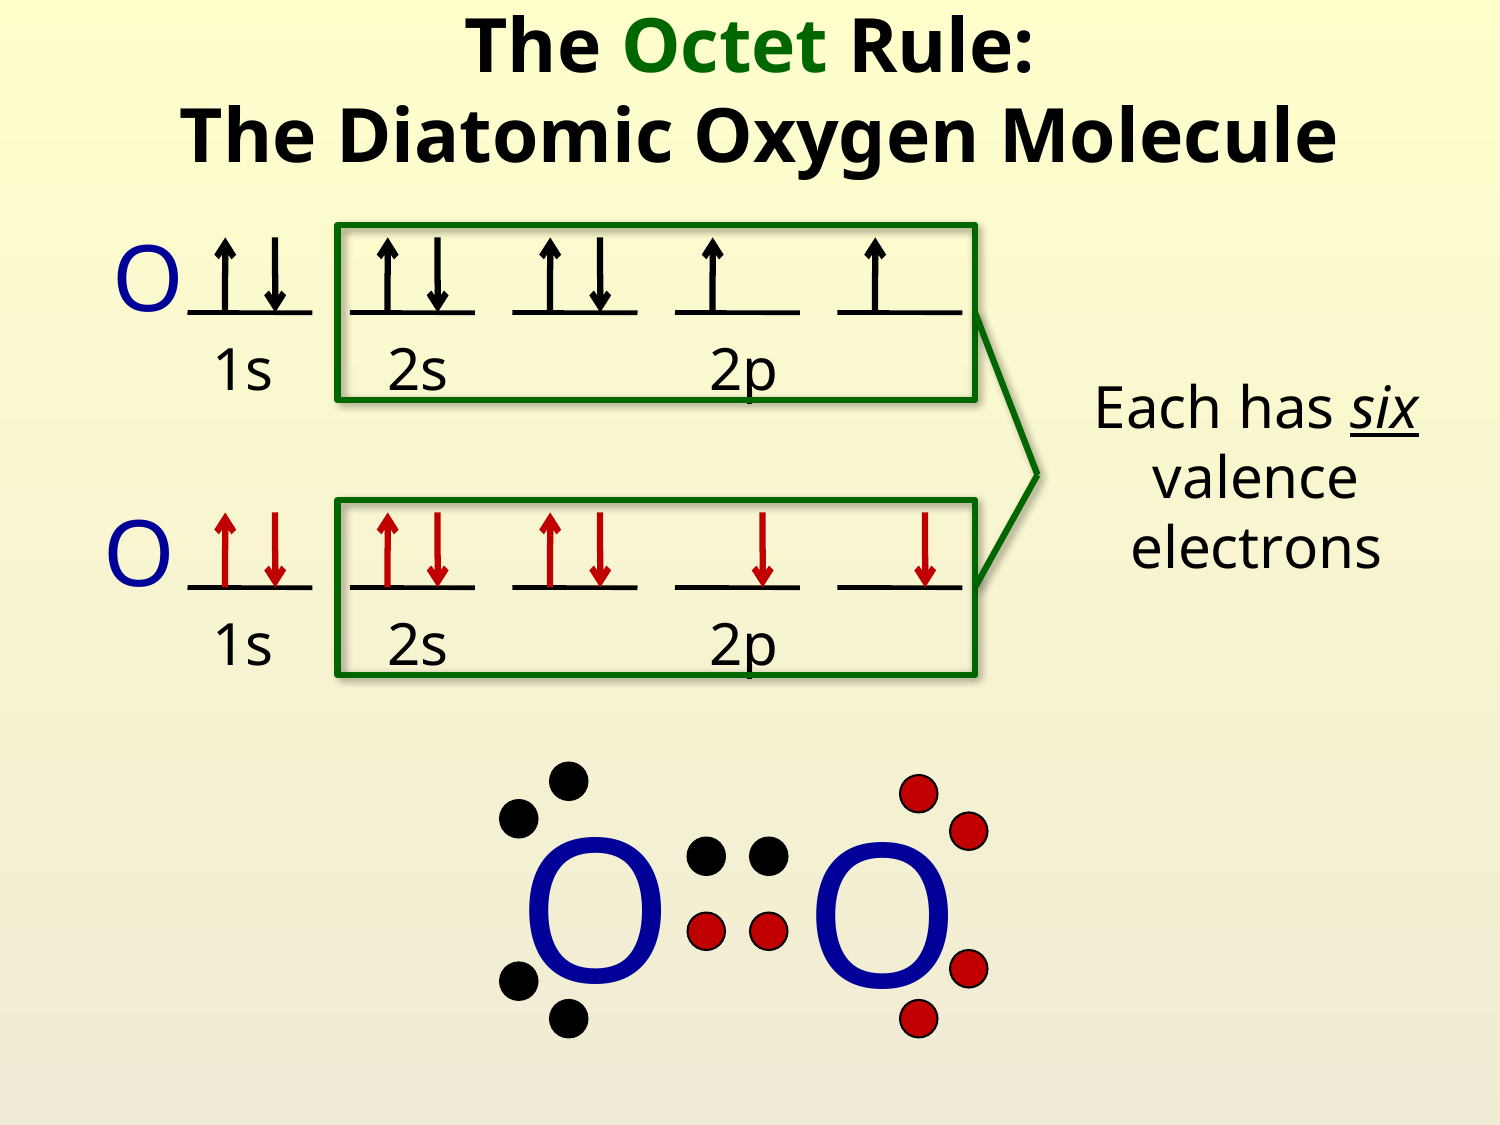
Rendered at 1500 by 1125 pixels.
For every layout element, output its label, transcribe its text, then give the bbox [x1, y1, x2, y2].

text_box [687, 912, 726, 951]
text_box [950, 812, 988, 850]
text_box [549, 762, 588, 801]
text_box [974, 475, 1038, 588]
text_box [687, 837, 726, 876]
text_box [900, 774, 938, 813]
text_box O [88, 487, 191, 613]
text_box [900, 999, 938, 1038]
text_box [337, 224, 975, 400]
text_box [337, 500, 975, 675]
text_box O [97, 212, 224, 338]
text_box O [502, 774, 689, 1030]
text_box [974, 312, 1038, 475]
text_box [500, 800, 538, 838]
text_box [750, 912, 788, 951]
text_box Each has six valence electrons [1041, 362, 1475, 588]
title The Octet Rule: The Diatomic Oxygen Molecule [24, 0, 1476, 176]
text_box [549, 999, 588, 1038]
text_box [750, 837, 788, 876]
text_box O [790, 779, 977, 1035]
text_box 1s [197, 600, 289, 685]
text_box 1s [197, 324, 289, 410]
text_box [500, 962, 538, 1000]
text_box [950, 950, 988, 988]
